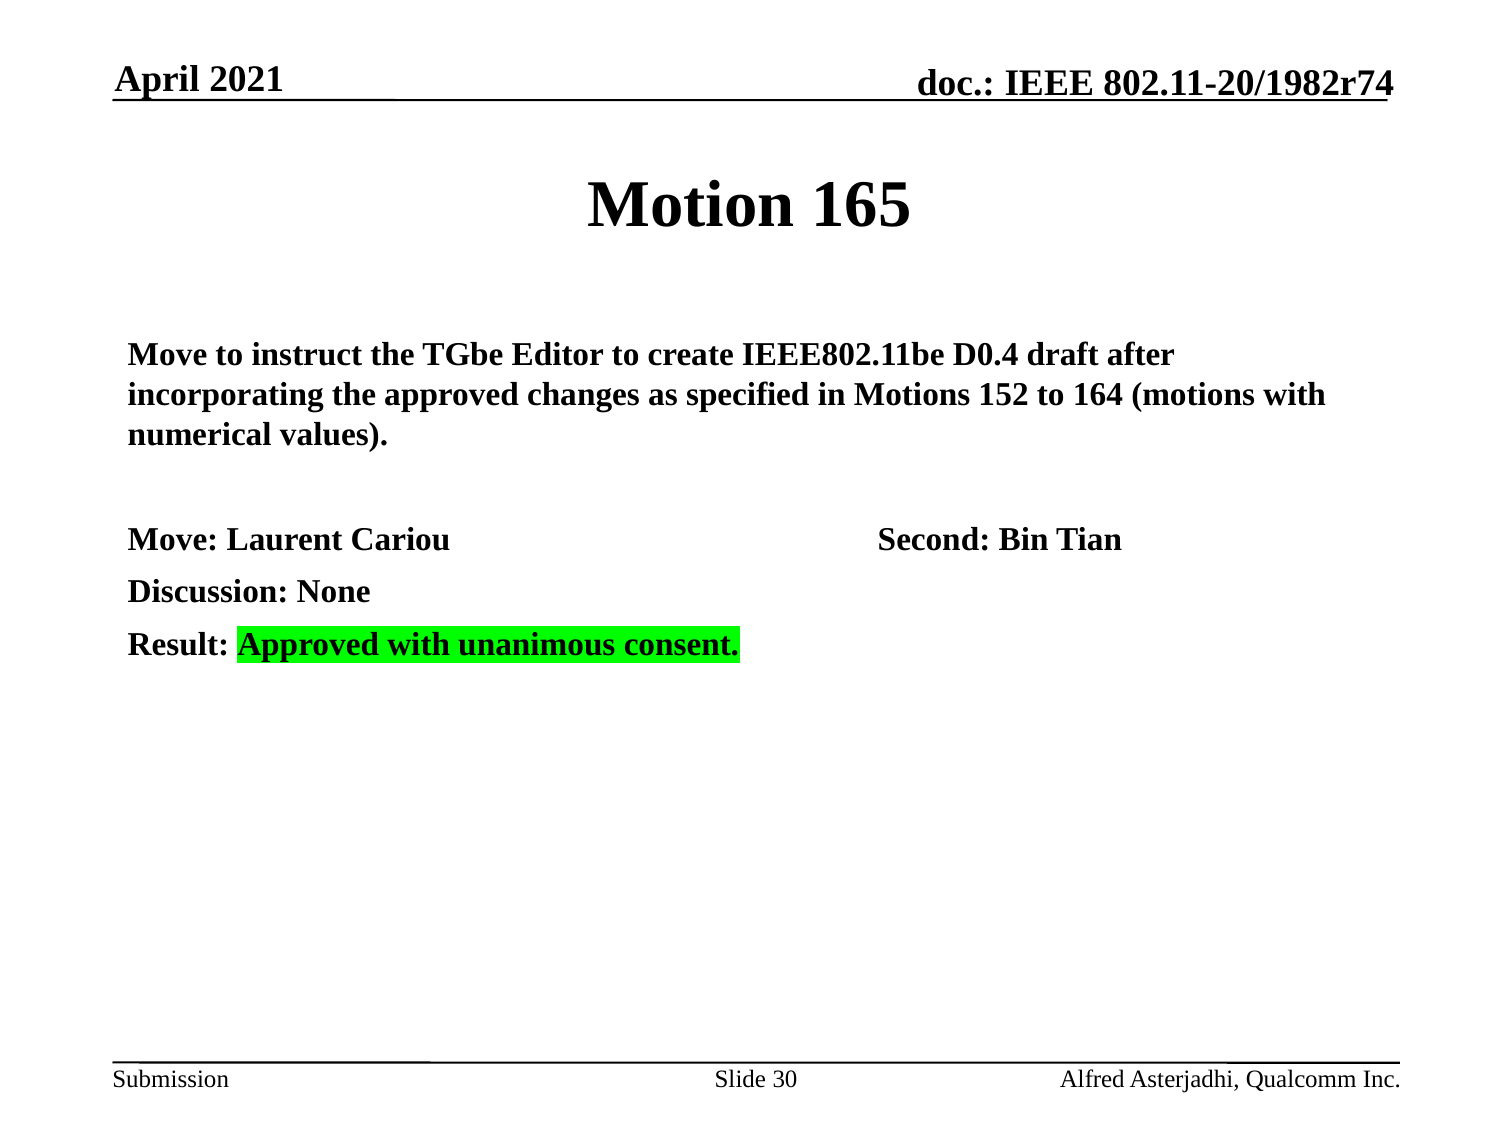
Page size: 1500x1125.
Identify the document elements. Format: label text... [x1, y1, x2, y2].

slide_number Slide 30 [712, 1061, 800, 1123]
title Motion 165 [112, 112, 1388, 288]
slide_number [114, 54, 423, 100]
footer Alfred Asterjadhi, Qualcomm Inc. [878, 1061, 1402, 1093]
list Move to instruct the TGbe Editor to create IEEE802.11be D0.4 draft after incorporating the approved changes as specified in Motions 152 to 164 (motions with numerical values). Move: Laurent Cariou Second: Bin Tian Discussion: None Result: Approved with unanimous consent. [112, 324, 1388, 1000]
